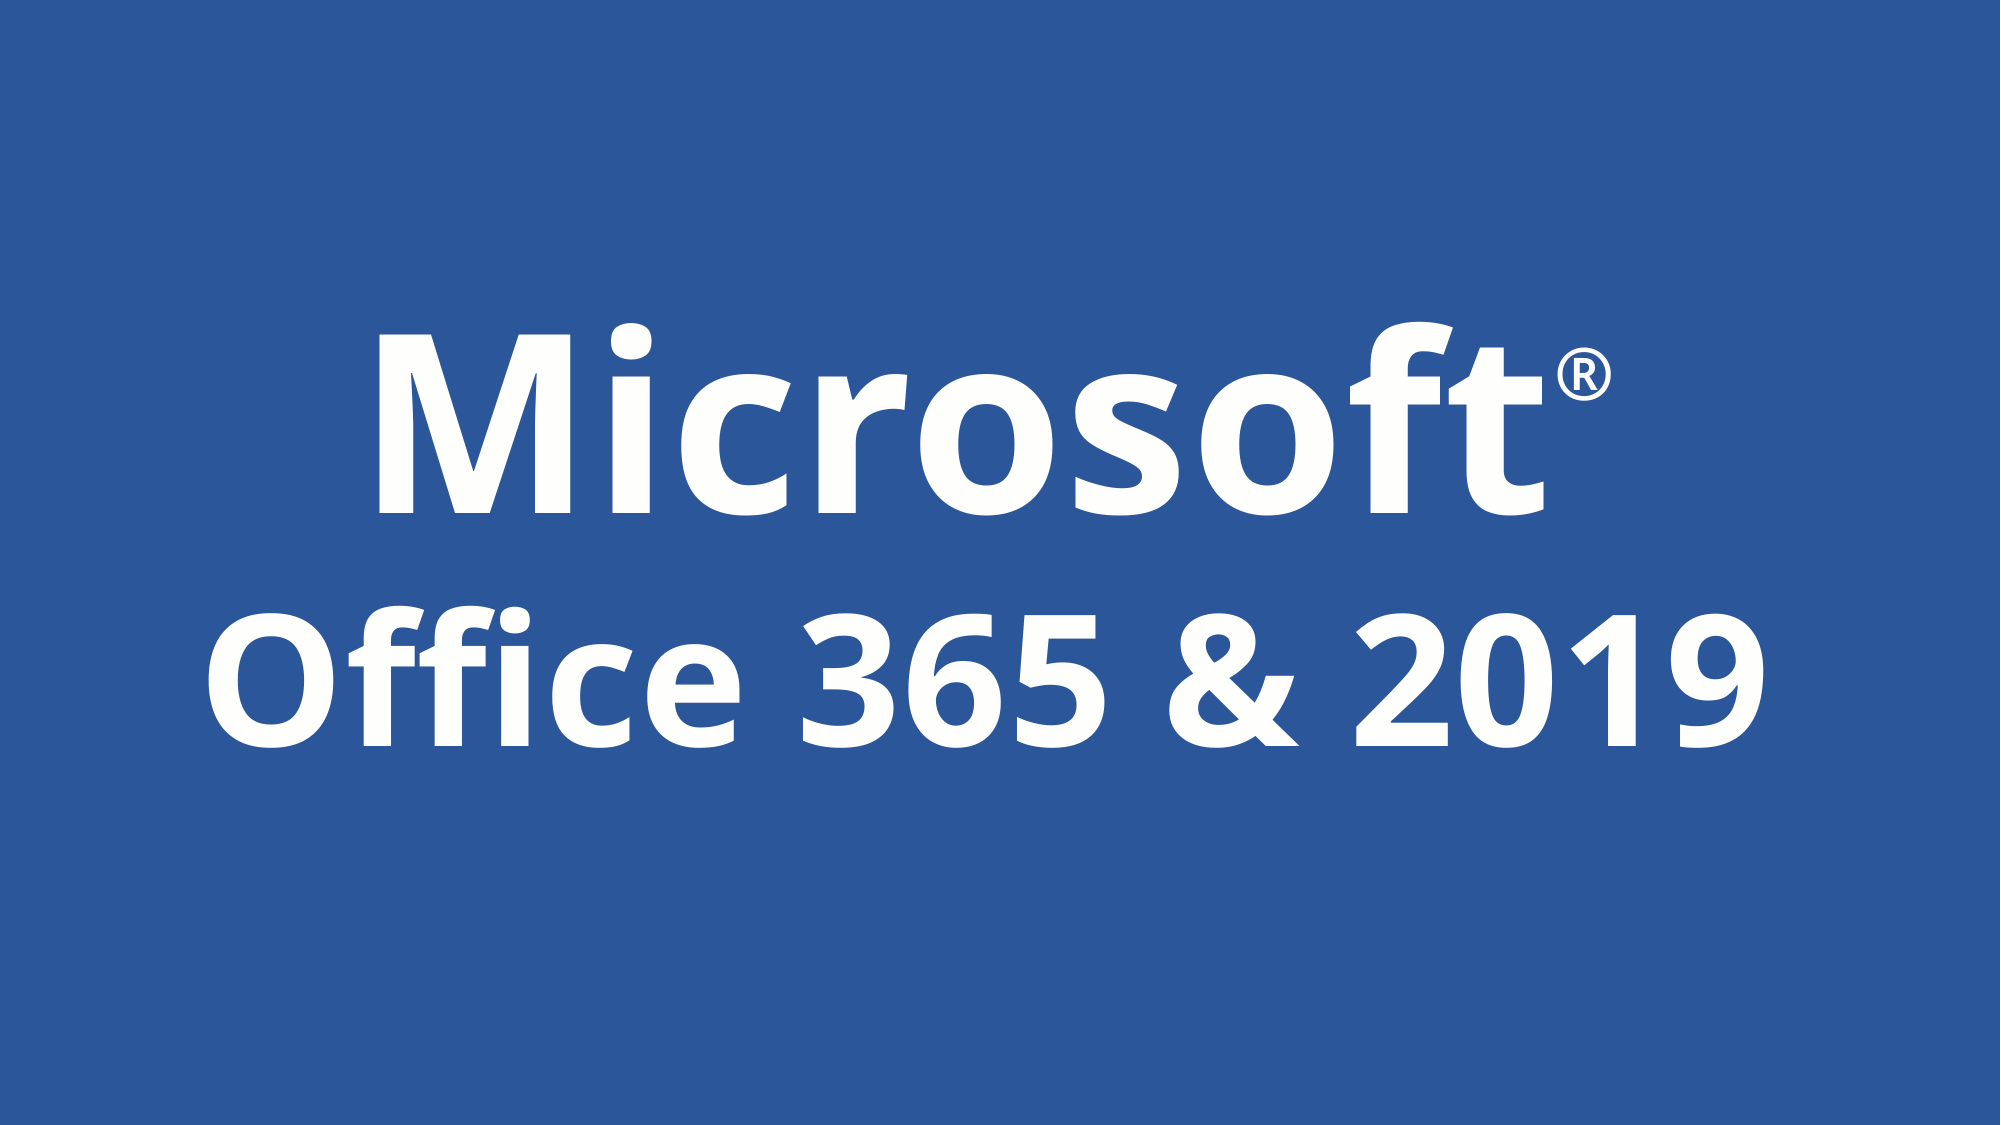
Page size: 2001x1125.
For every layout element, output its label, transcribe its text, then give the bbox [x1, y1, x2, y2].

text_box Microsoft® Office 365 & 2019 [140, 255, 1833, 791]
